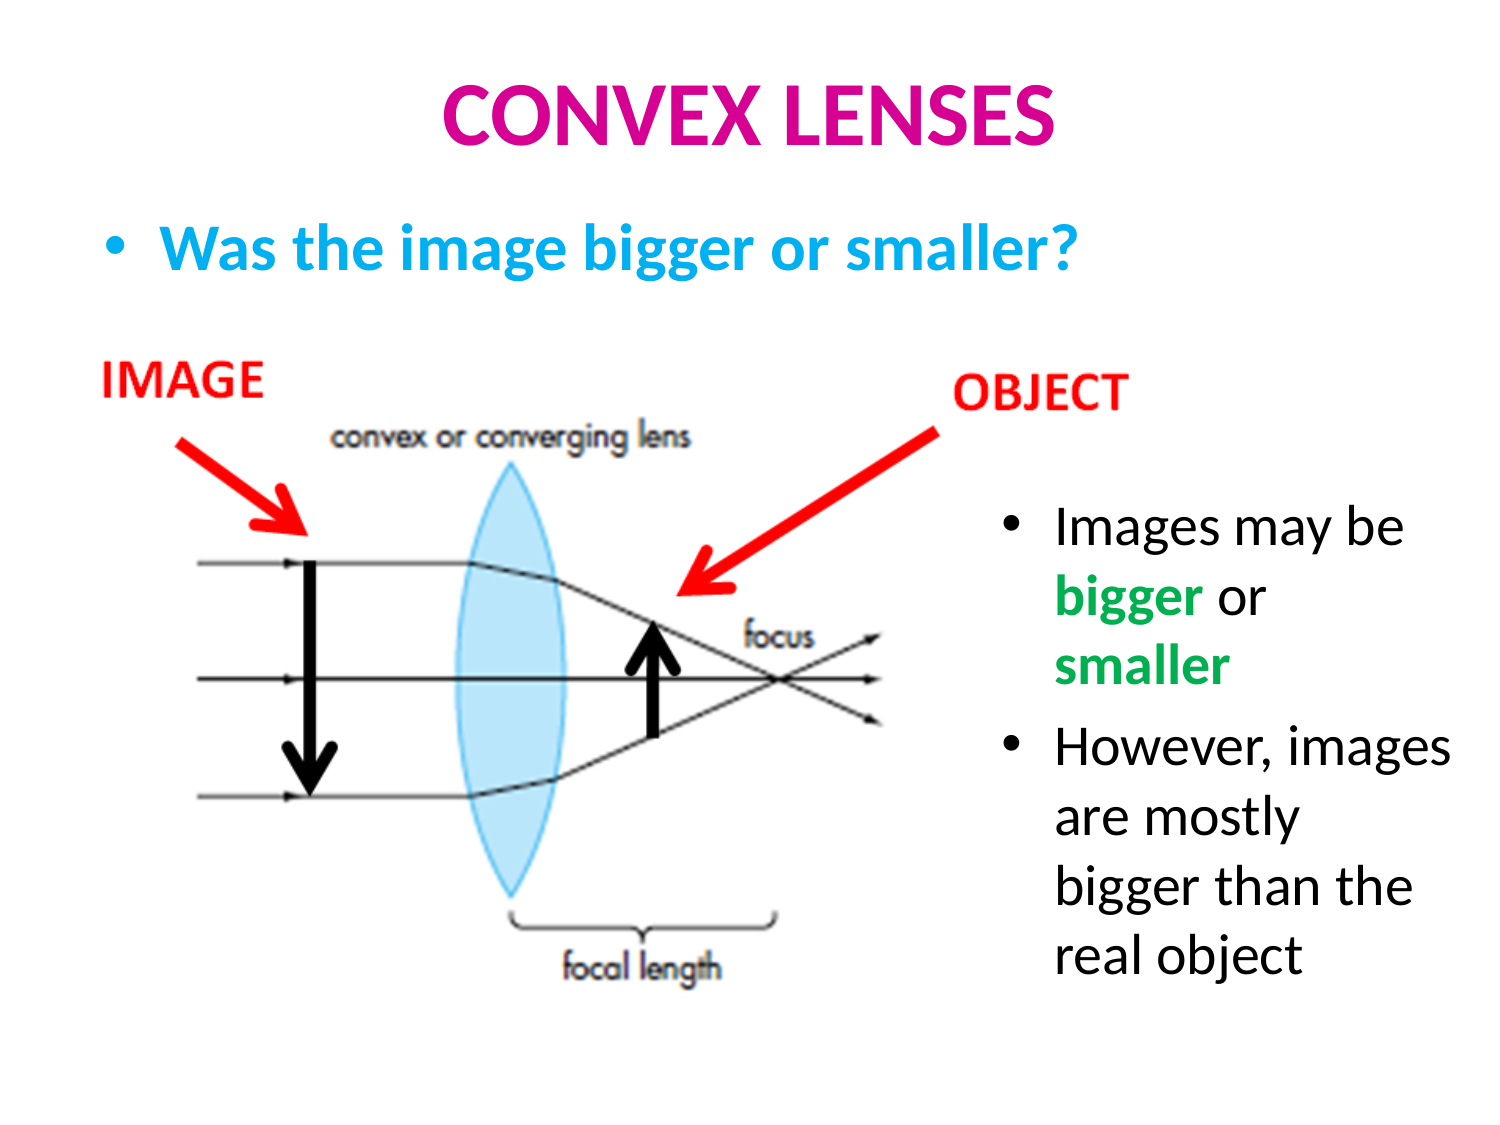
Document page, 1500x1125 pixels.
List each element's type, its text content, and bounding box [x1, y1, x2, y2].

picture [64, 326, 1223, 1047]
title CONVEX LENSES [75, 45, 1425, 173]
text_box Was the image bigger or smaller? [88, 196, 1258, 315]
list Images may be bigger or smaller However, images are mostly bigger than the real object [1227, 479, 1471, 1047]
